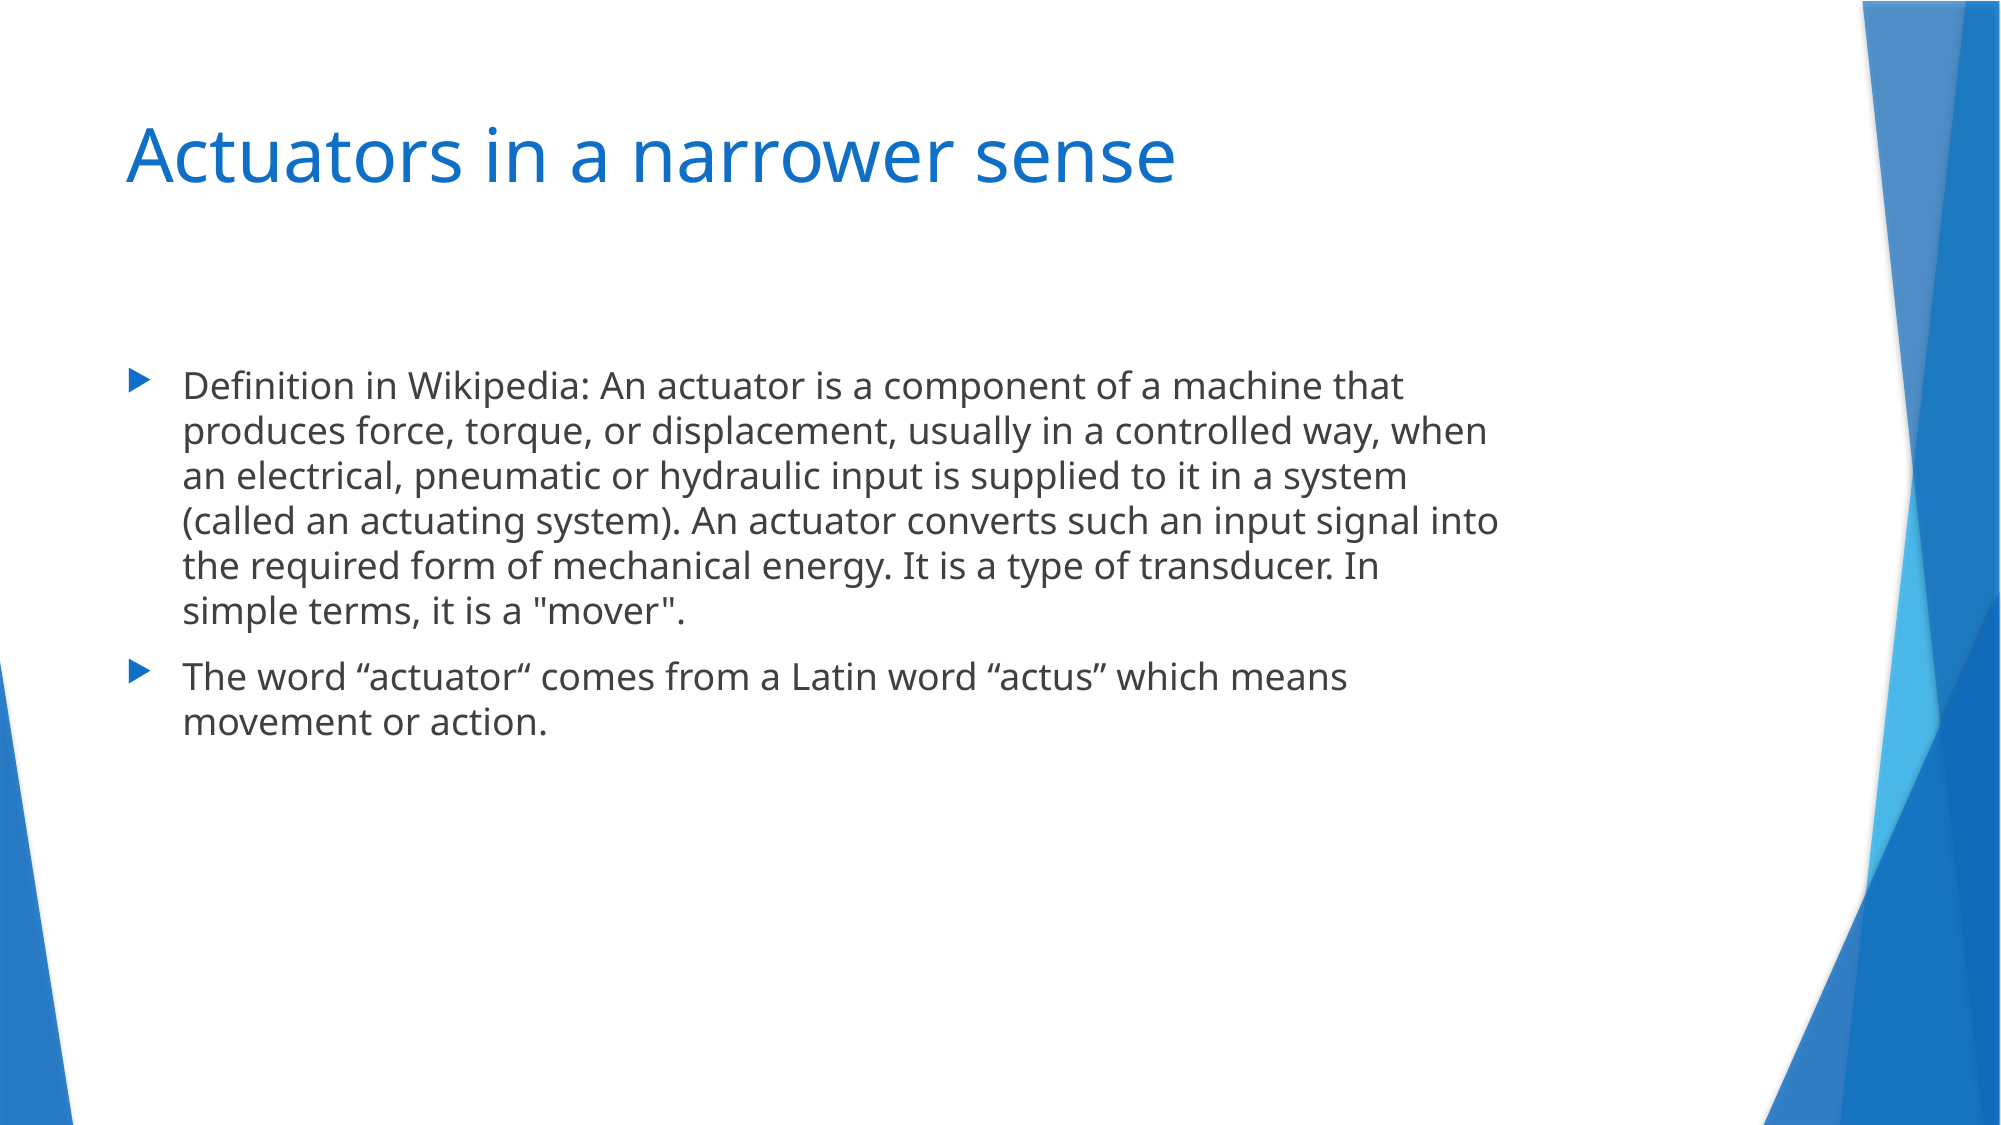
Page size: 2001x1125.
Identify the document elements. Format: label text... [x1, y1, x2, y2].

title Actuators in a narrower sense [111, 99, 1522, 317]
list Definition in Wikipedia: An actuator is a component of a machine that produces force, torque, or displacement, usually in a controlled way, when an electrical, pneumatic or hydraulic input is supplied to it in a system (called an actuating system). An actuator converts such an input signal into the required form of mechanical energy. It is a type of transducer. In simple terms, it is a "mover". The word “actuator“ comes from a Latin word “actus” which means movement or action. [111, 354, 1522, 992]
